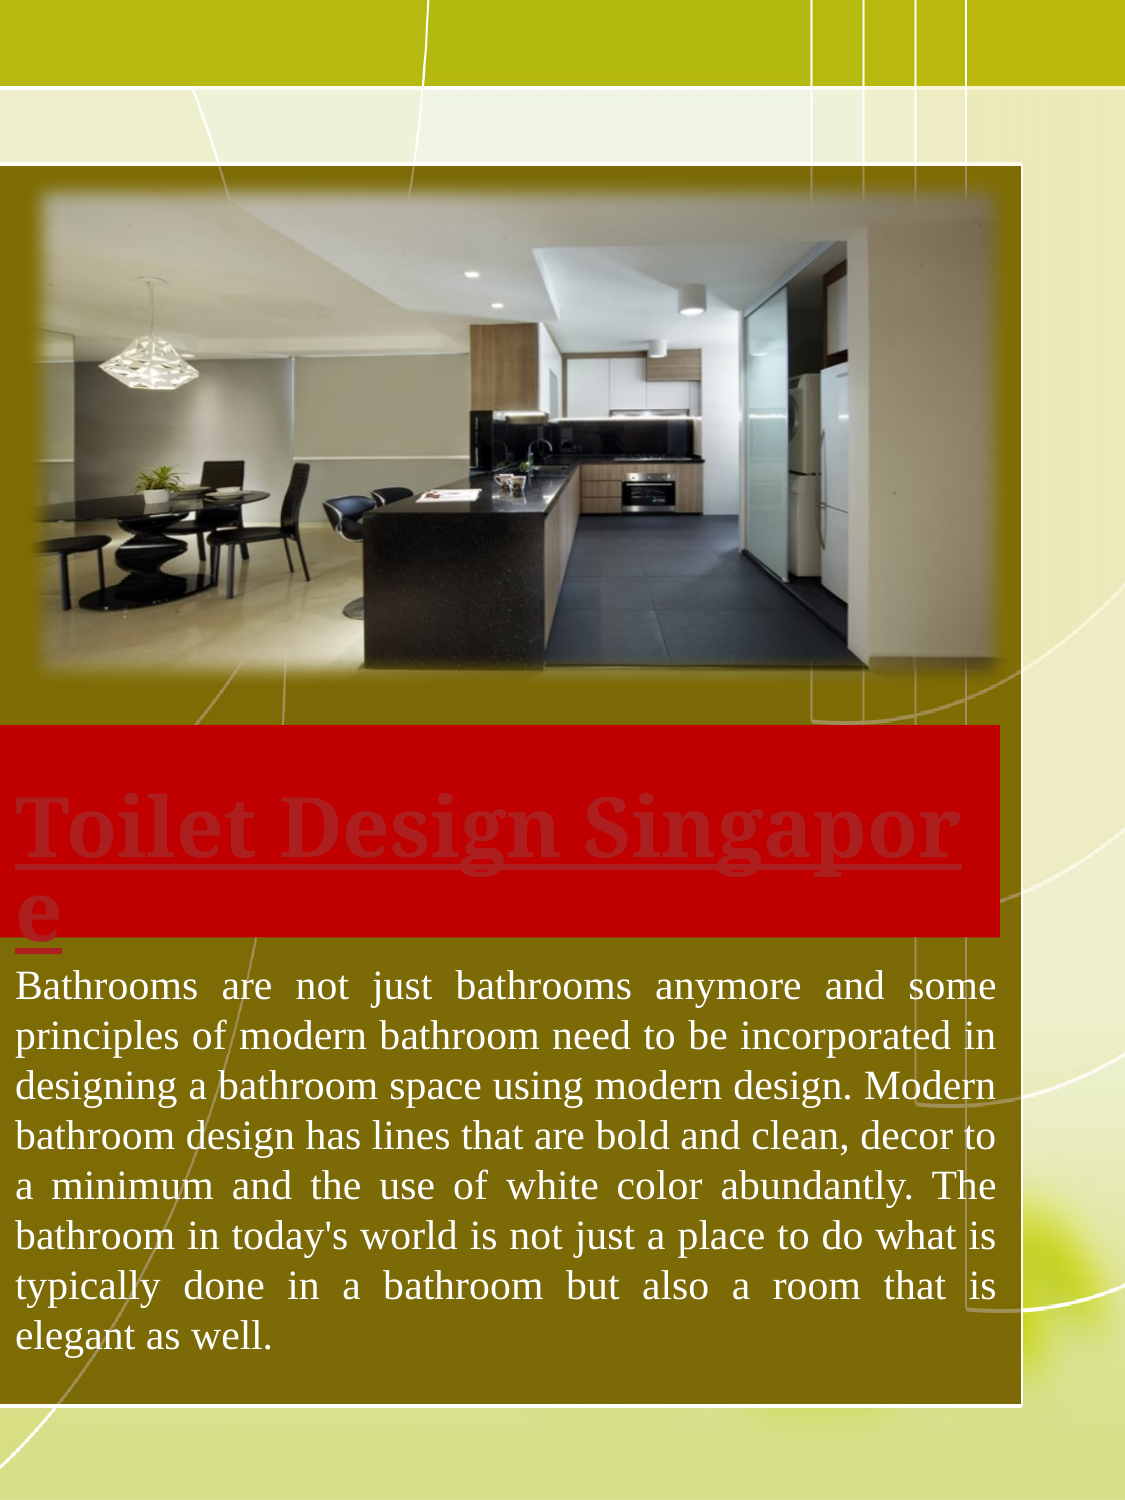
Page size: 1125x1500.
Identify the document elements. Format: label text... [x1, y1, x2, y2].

title Toilet Design Singapore [0, 724, 1001, 938]
picture [0, 0, 1125, 1500]
subtitle Bathrooms are not just bathrooms anymore and some principles of modern bathroom need to be incorporated in designing a bathroom space using modern design. Modern bathroom design has lines that are bold and clean, decor to a minimum and the use of white color abundantly. The bathroom in today's world is not just a place to do what is typically done in a bathroom but also a room that is elegant as well. [0, 949, 1013, 1376]
